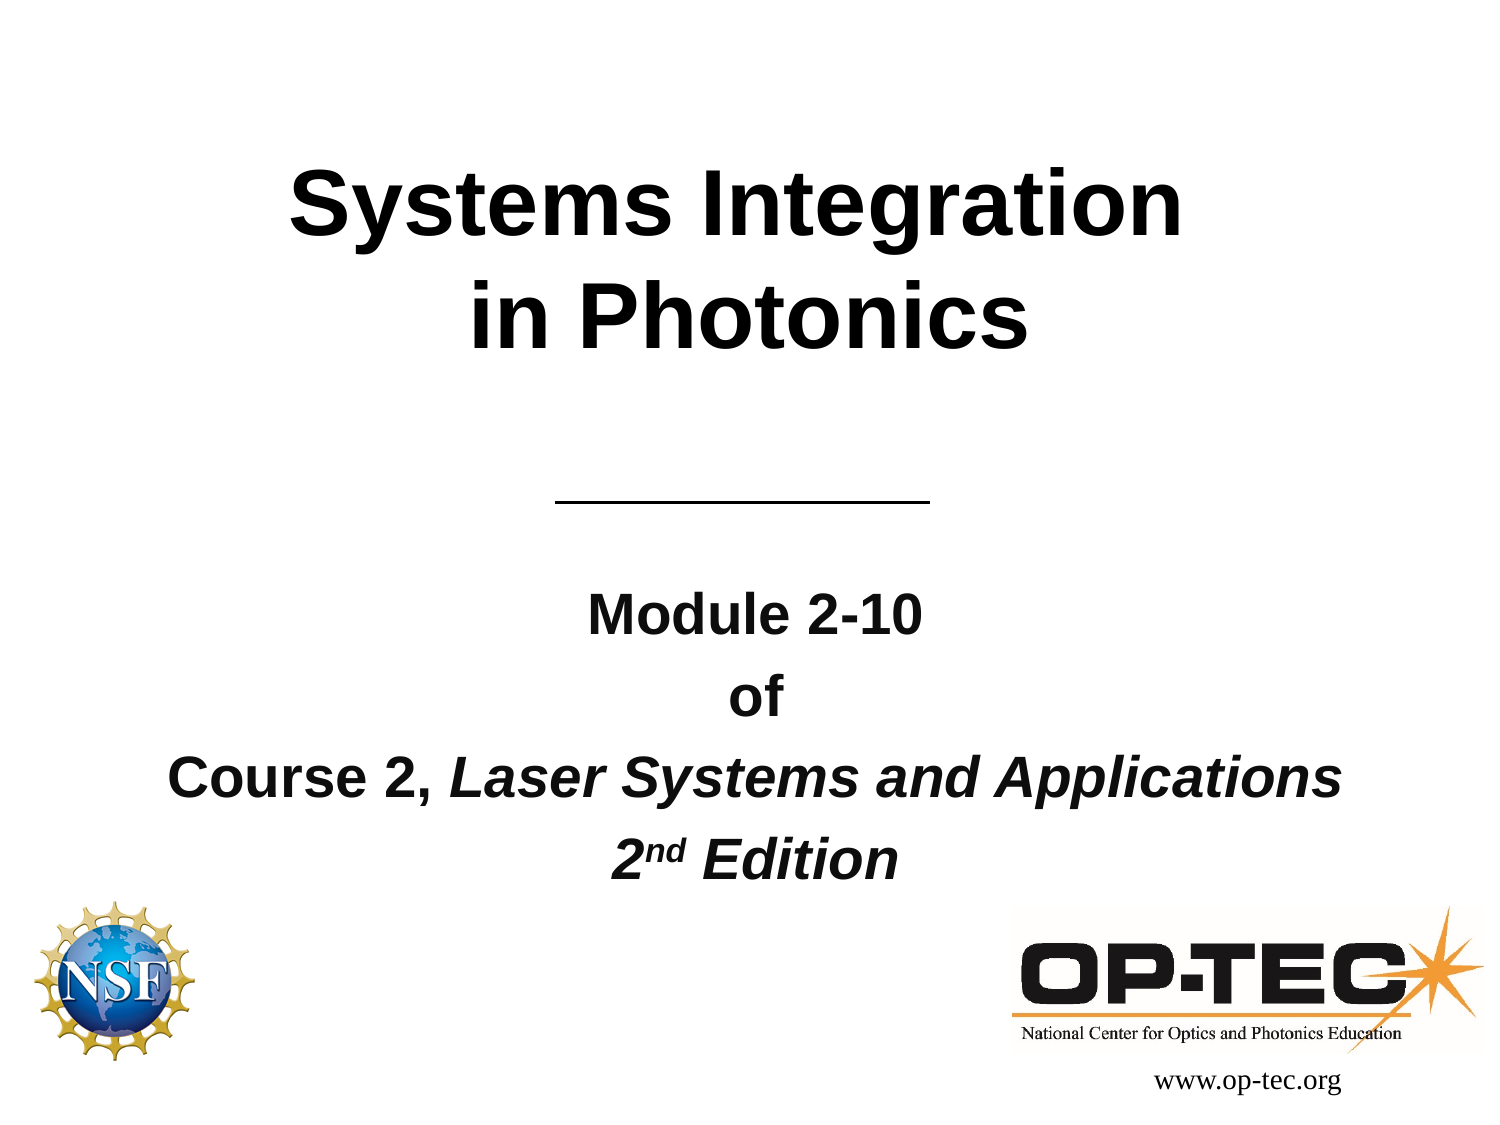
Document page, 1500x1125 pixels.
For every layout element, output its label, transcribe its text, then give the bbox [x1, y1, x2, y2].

picture [32, 897, 196, 1062]
picture [1011, 906, 1484, 1054]
text_box www.op-tec.org [1139, 1063, 1357, 1103]
subtitle Module 2-10 of Course 2, Laser Systems and Applications 2nd Edition [99, 487, 1413, 1038]
title Systems Integration in Photonics [112, 133, 1388, 375]
